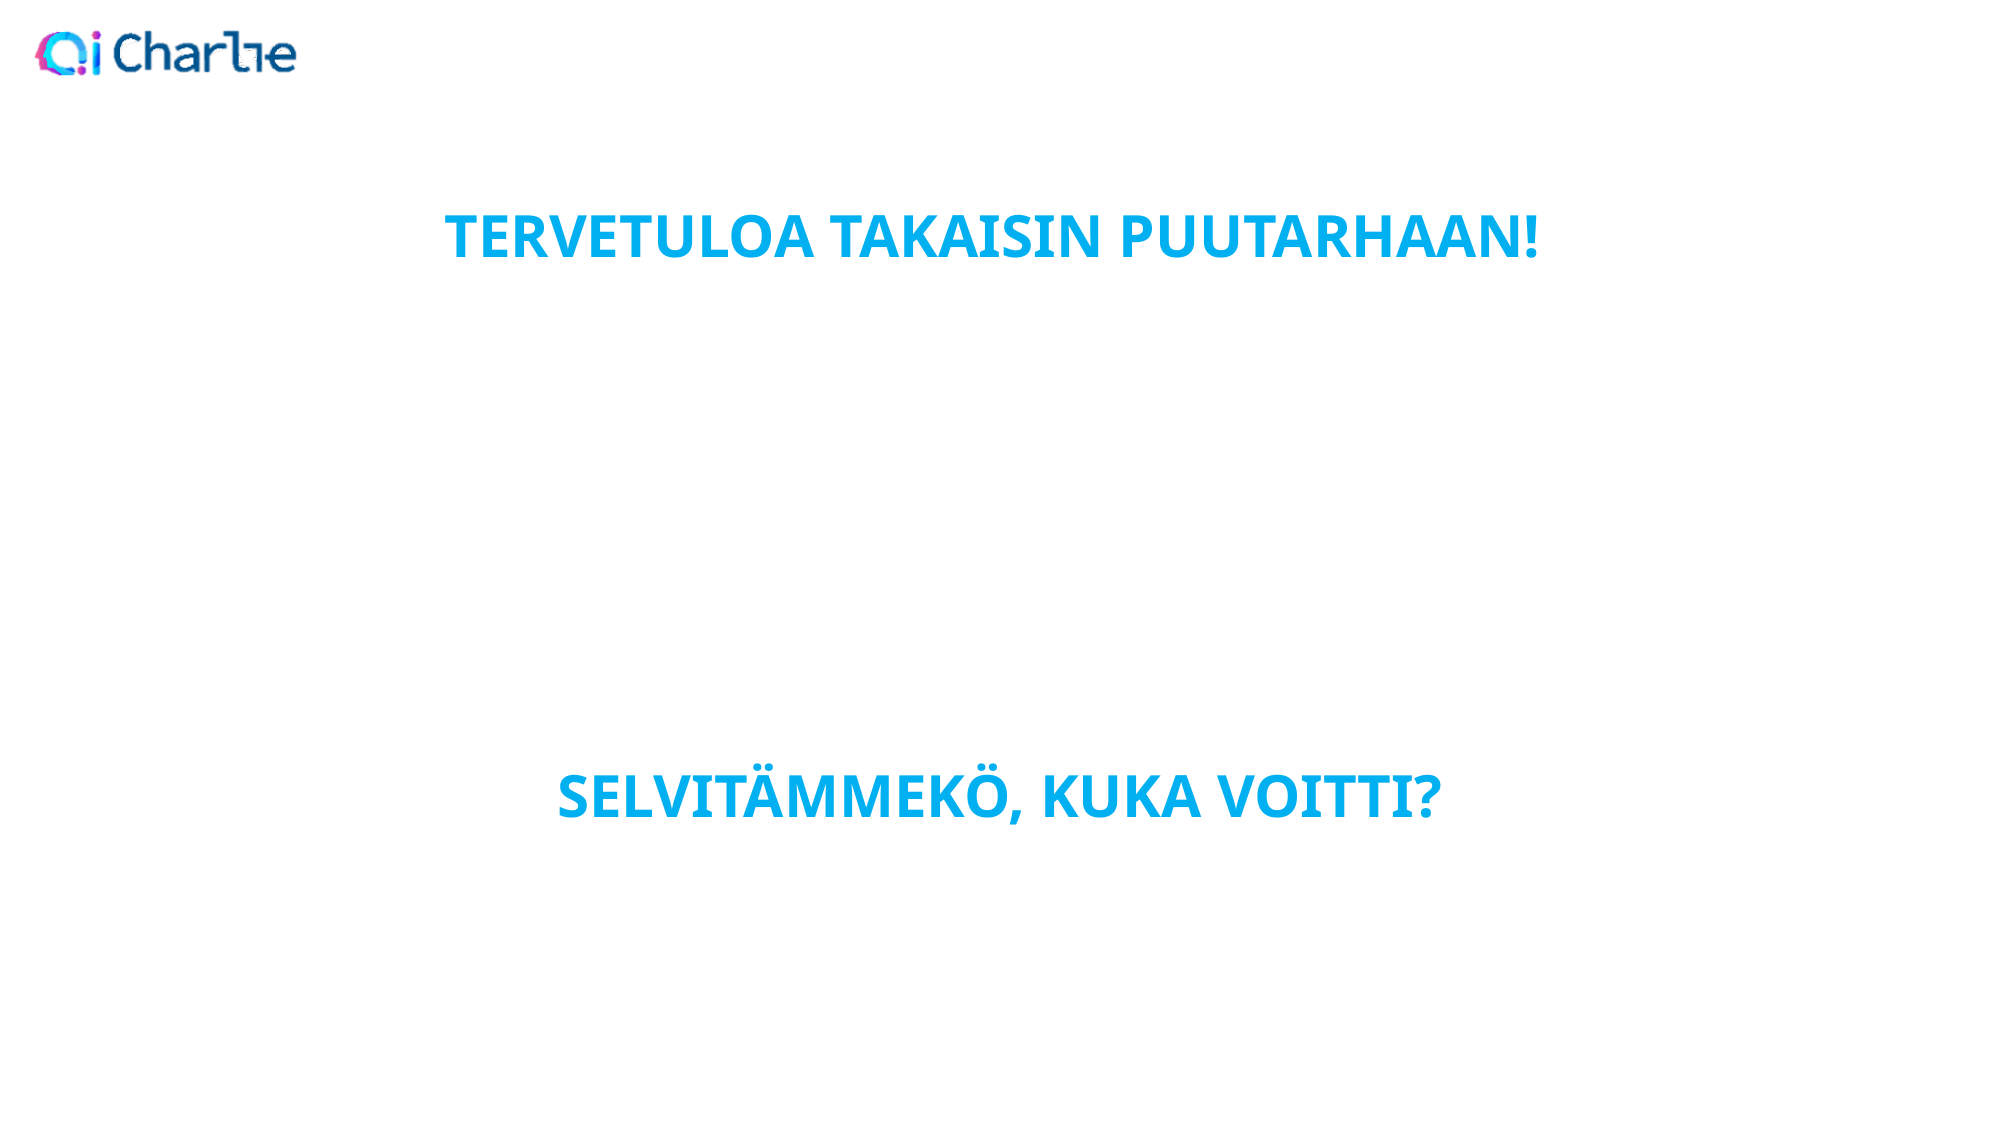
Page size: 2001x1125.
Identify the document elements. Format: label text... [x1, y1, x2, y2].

text_box TERVETULOA TAKAISIN PUUTARHAAN! SELVITÄMMEKÖ, KUKA VOITTI? [0, 191, 2000, 837]
picture [33, 28, 104, 76]
picture [107, 27, 303, 79]
